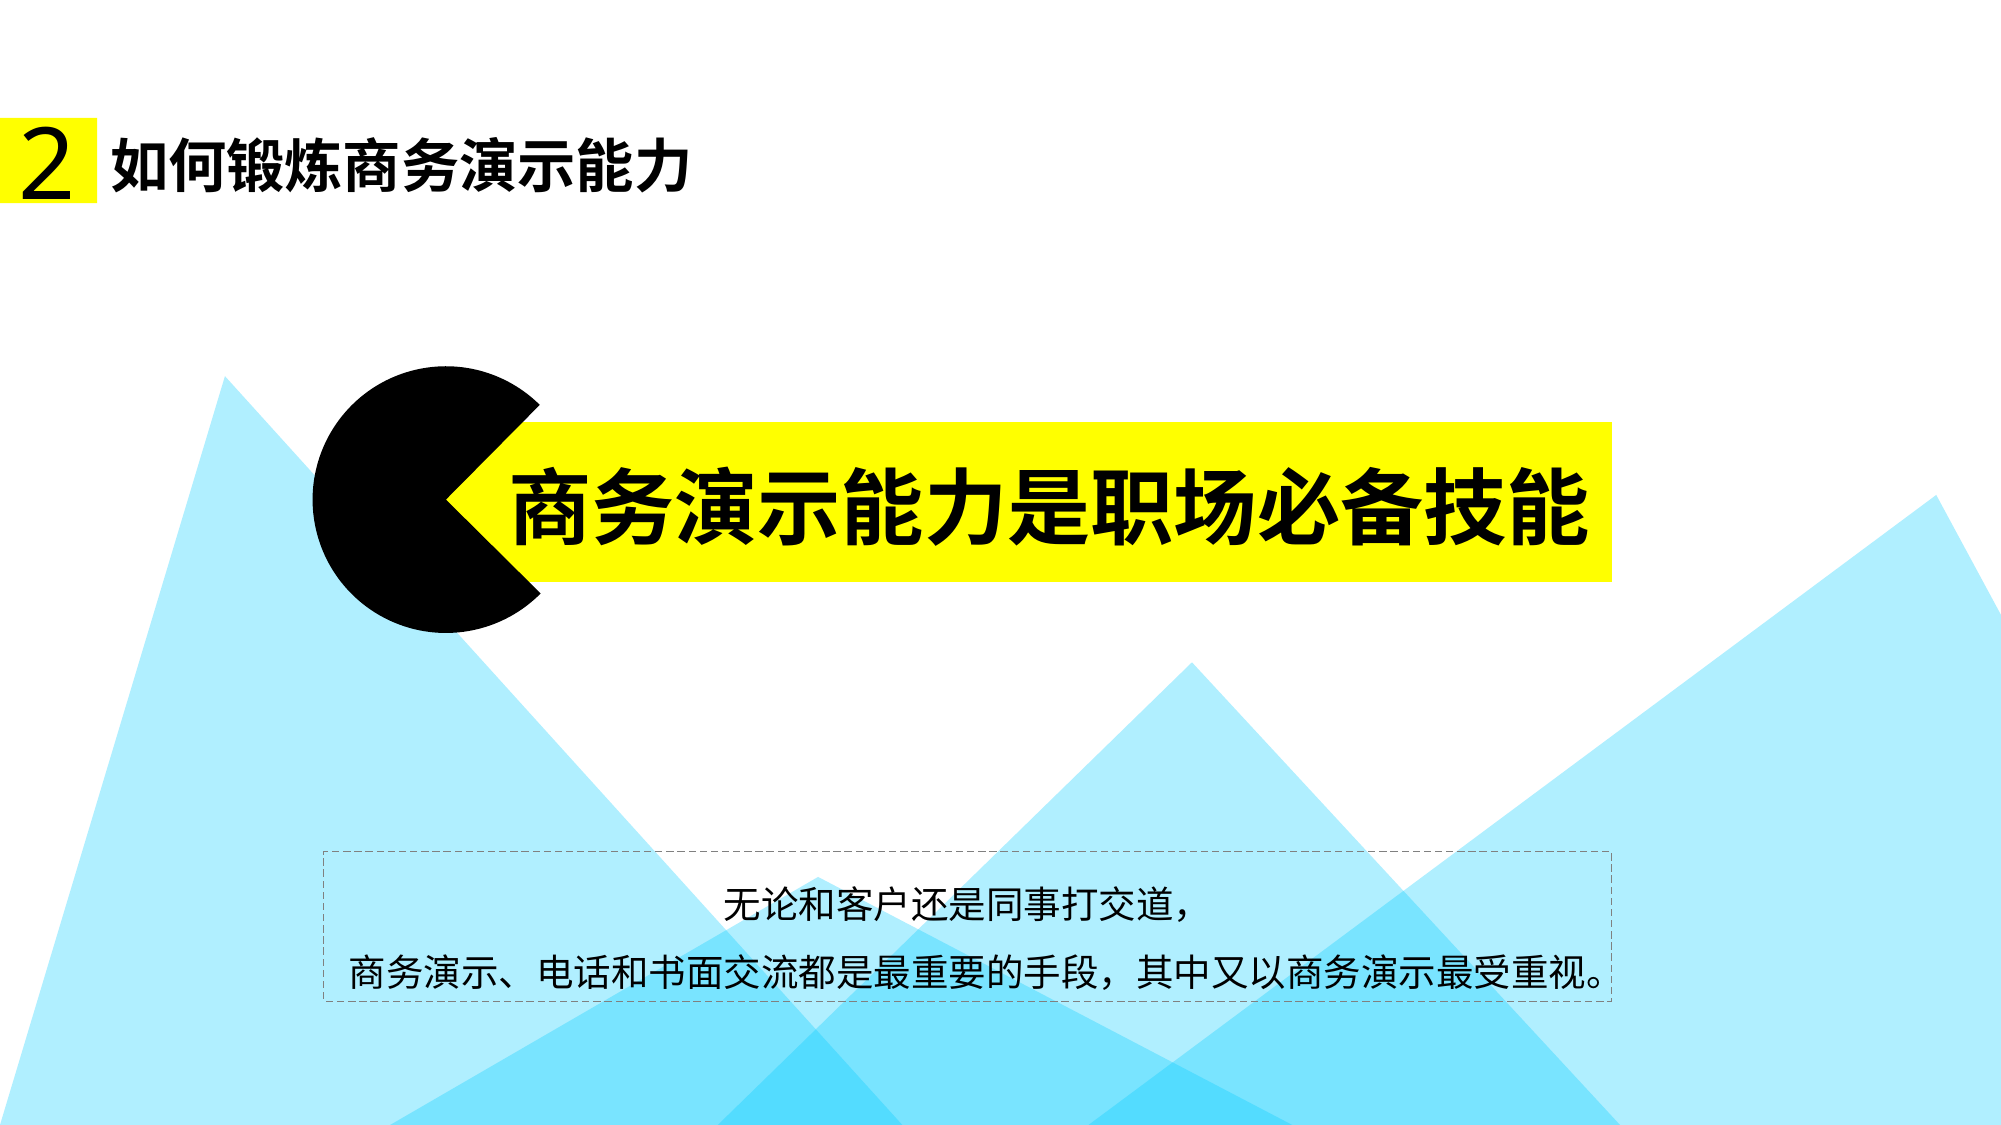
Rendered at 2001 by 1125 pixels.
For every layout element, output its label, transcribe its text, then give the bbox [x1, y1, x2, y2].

title 如何锻炼商务演示能力 [95, 126, 1923, 213]
list 2 [0, 105, 96, 191]
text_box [312, 366, 1612, 633]
text_box 无论和客户还是同事打交道， 商务演示、电话和书面交流都是最重要的手段，其中又以商务演示最受重视。 [323, 851, 1612, 1002]
